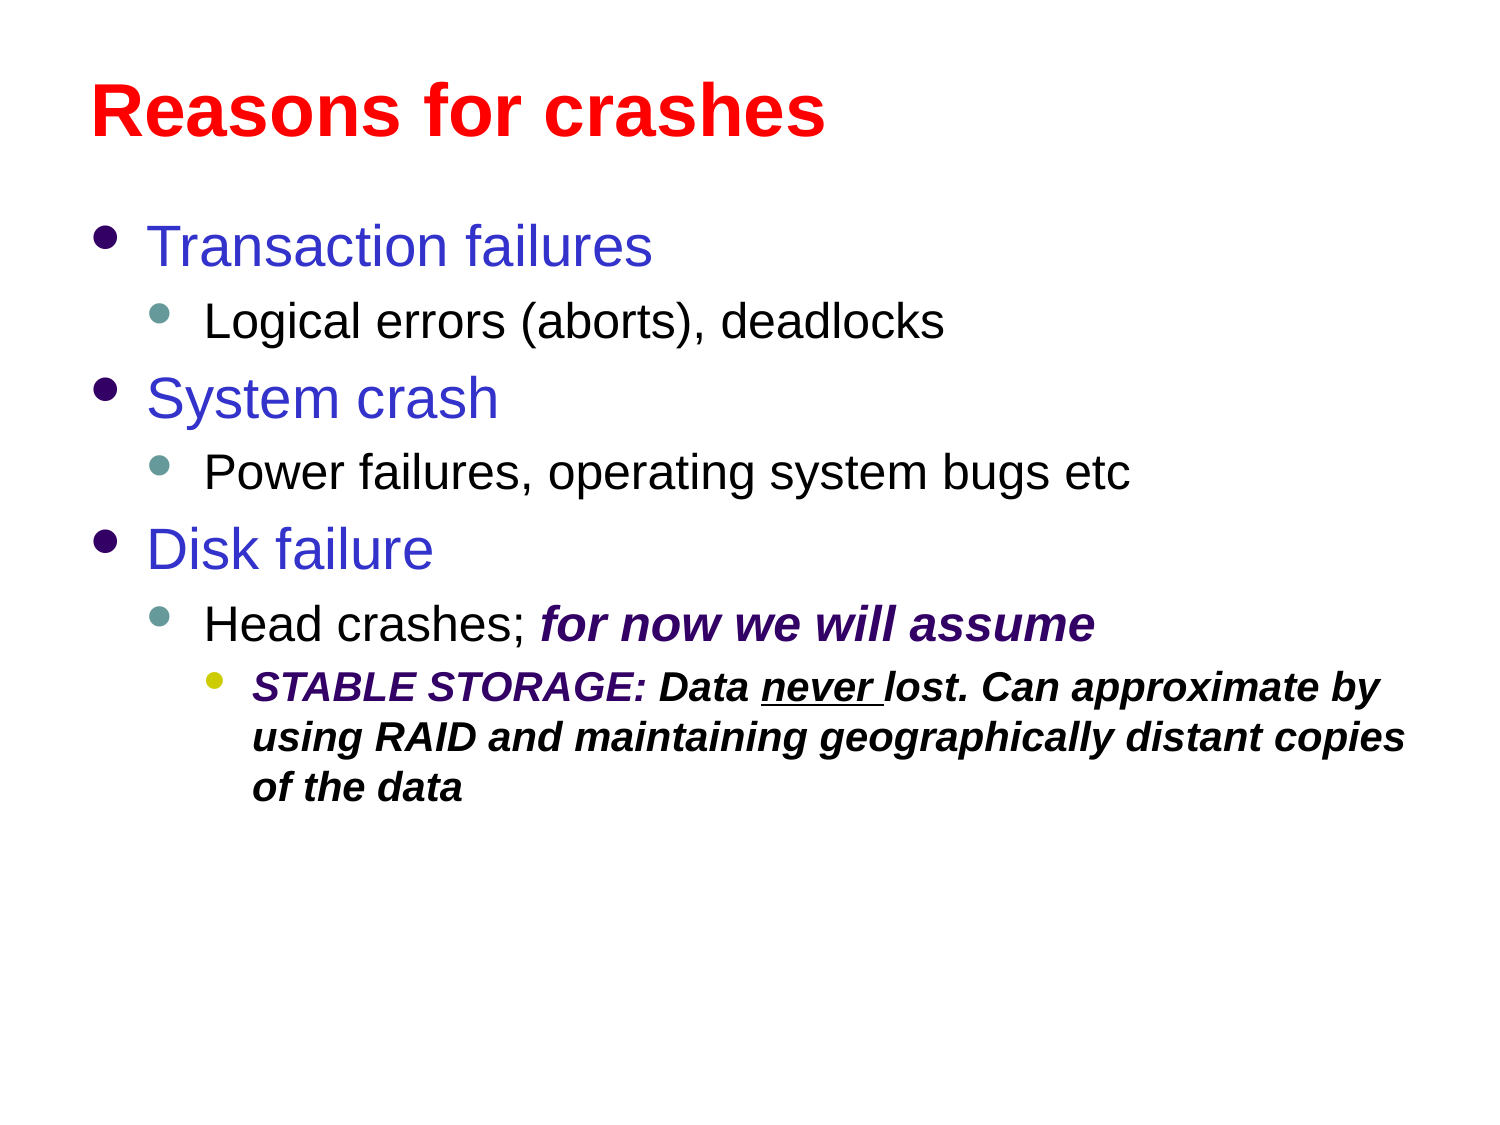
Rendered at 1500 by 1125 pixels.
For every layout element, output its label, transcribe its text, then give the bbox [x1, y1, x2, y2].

title Reasons for crashes [74, 19, 1313, 160]
list Transaction failures Logical errors (aborts), deadlocks System crash Power failures, operating system bugs etc Disk failure Head crashes; for now we will assume STABLE STORAGE: Data never lost. Can approximate by using RAID and maintaining geographically distant copies of the data [74, 200, 1426, 863]
